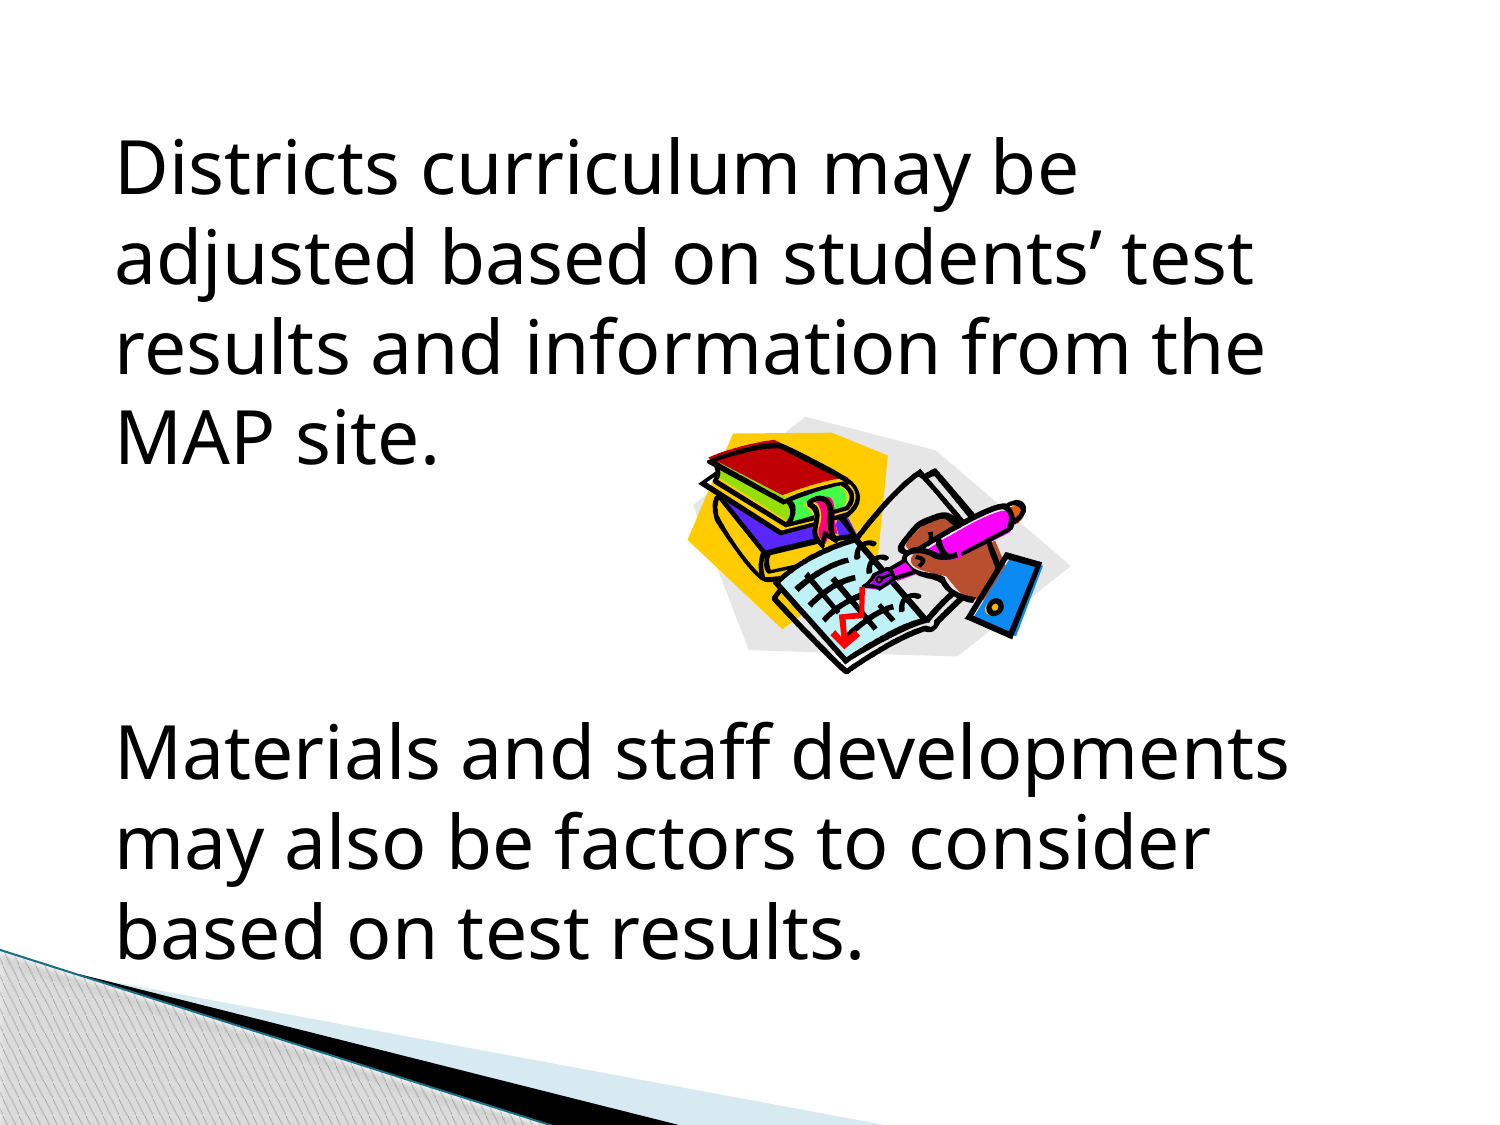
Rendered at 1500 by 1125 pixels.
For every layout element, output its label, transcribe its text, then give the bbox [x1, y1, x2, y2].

text_box Districts curriculum may be adjusted based on students’ test results and information from the MAP site. Materials and staff developments may also be factors to consider based on test results. [99, 112, 1350, 983]
picture [687, 412, 1076, 679]
